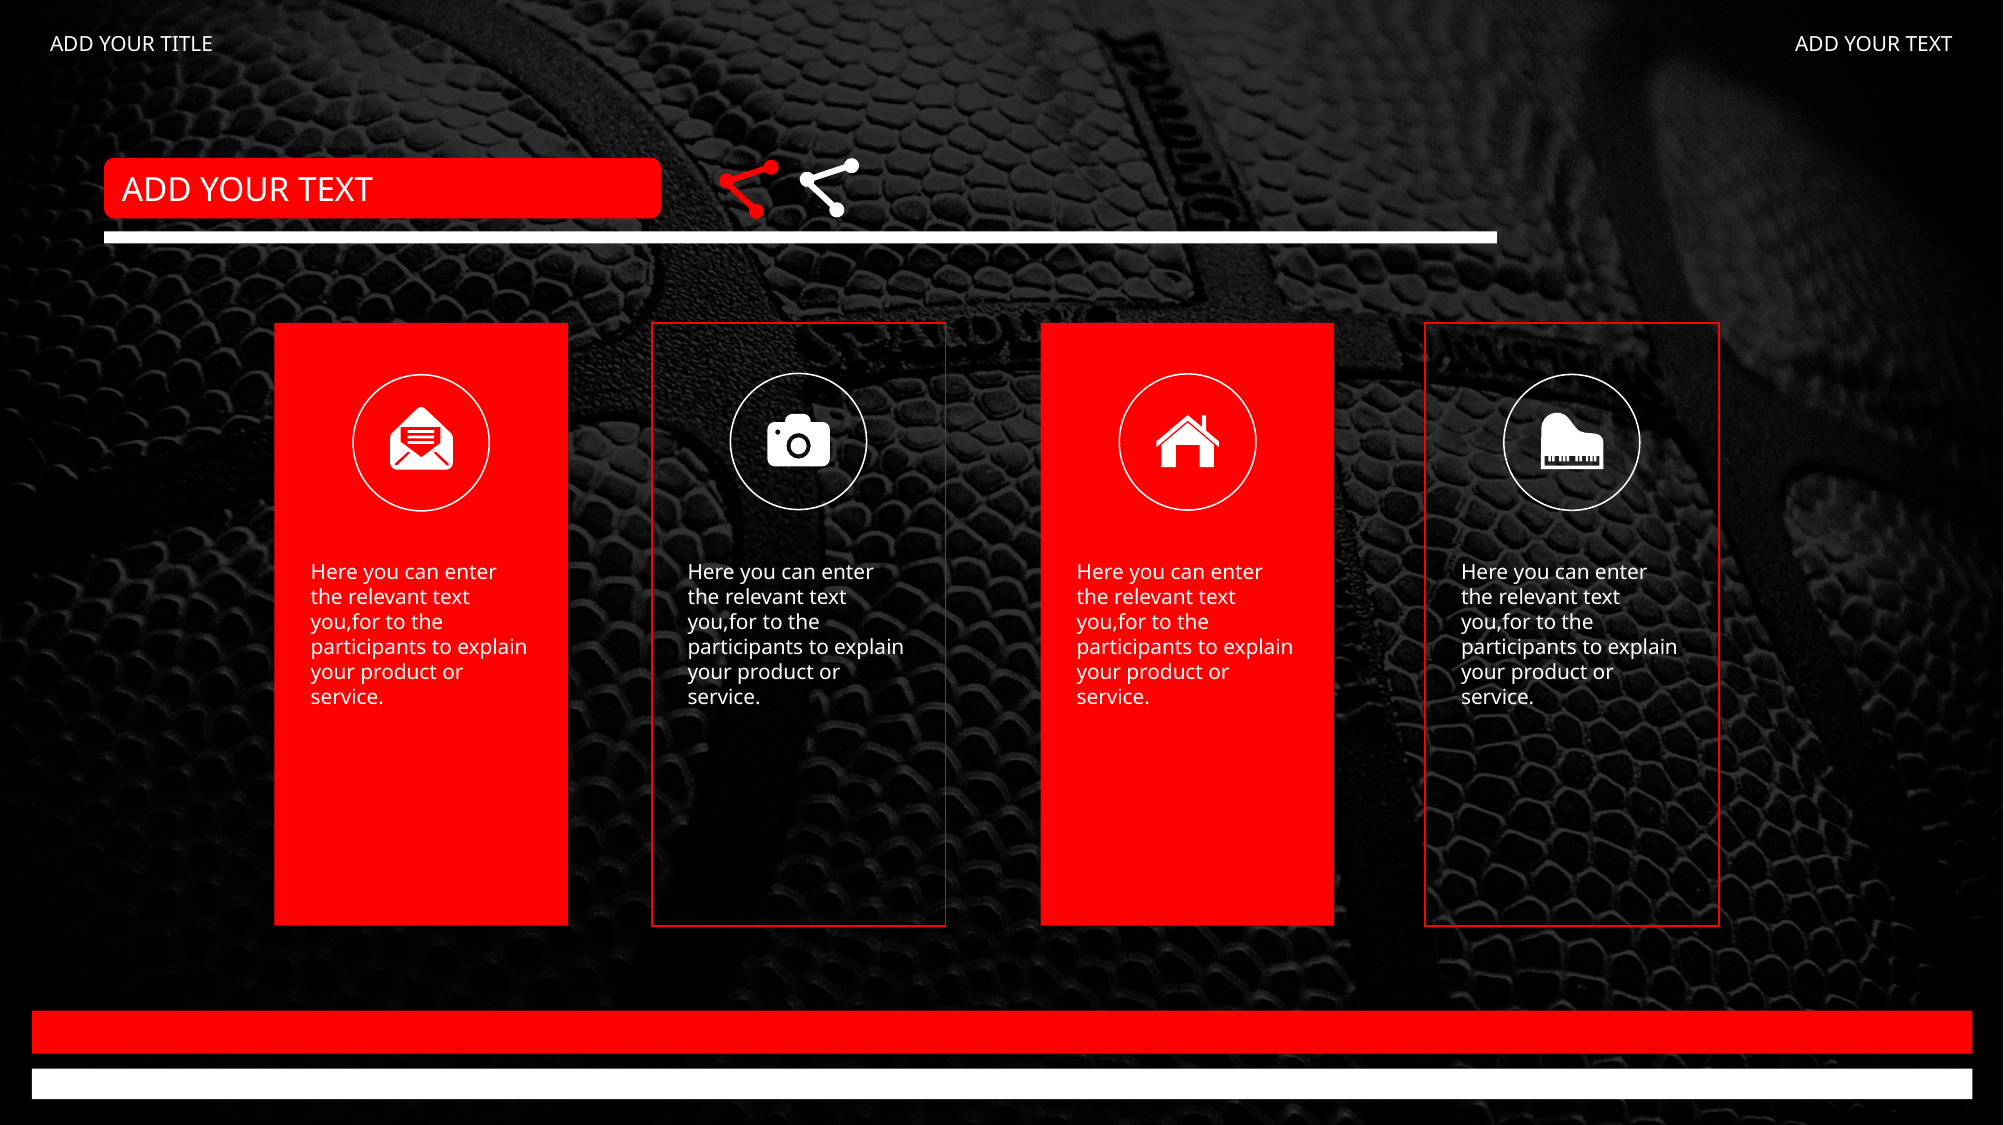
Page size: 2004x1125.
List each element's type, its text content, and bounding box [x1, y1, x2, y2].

text_box [730, 373, 867, 510]
text_box [767, 413, 830, 467]
text_box Here you can enter the relevant text you,for to the participants to explain your product or service. [1435, 545, 1709, 722]
text_box [719, 159, 779, 219]
text_box [390, 407, 453, 470]
text_box [274, 322, 569, 926]
text_box [799, 158, 860, 218]
text_box [1425, 322, 1719, 926]
text_box Here you can enter the relevant text you,for to the participants to explain your product or service. [1051, 545, 1325, 722]
text_box [353, 374, 490, 511]
text_box [1040, 322, 1335, 926]
text_box ADD YOUR TEXT [104, 157, 661, 219]
text_box Here you can enter the relevant text you,for to the participants to explain your product or service. [284, 545, 558, 722]
text_box ADD YOUR TITLE [35, 23, 228, 64]
text_box Here you can enter the relevant text you,for to the participants to explain your product or service. [661, 545, 936, 722]
text_box [31, 1068, 1973, 1100]
picture [0, 0, 2004, 1125]
text_box [1156, 415, 1219, 468]
text_box [1540, 412, 1604, 470]
text_box [651, 322, 946, 926]
text_box ADD YOUR TEXT [1780, 23, 1968, 64]
text_box [1119, 373, 1256, 511]
text_box [31, 1010, 1973, 1054]
text_box [1503, 374, 1640, 511]
text_box [104, 231, 1497, 244]
